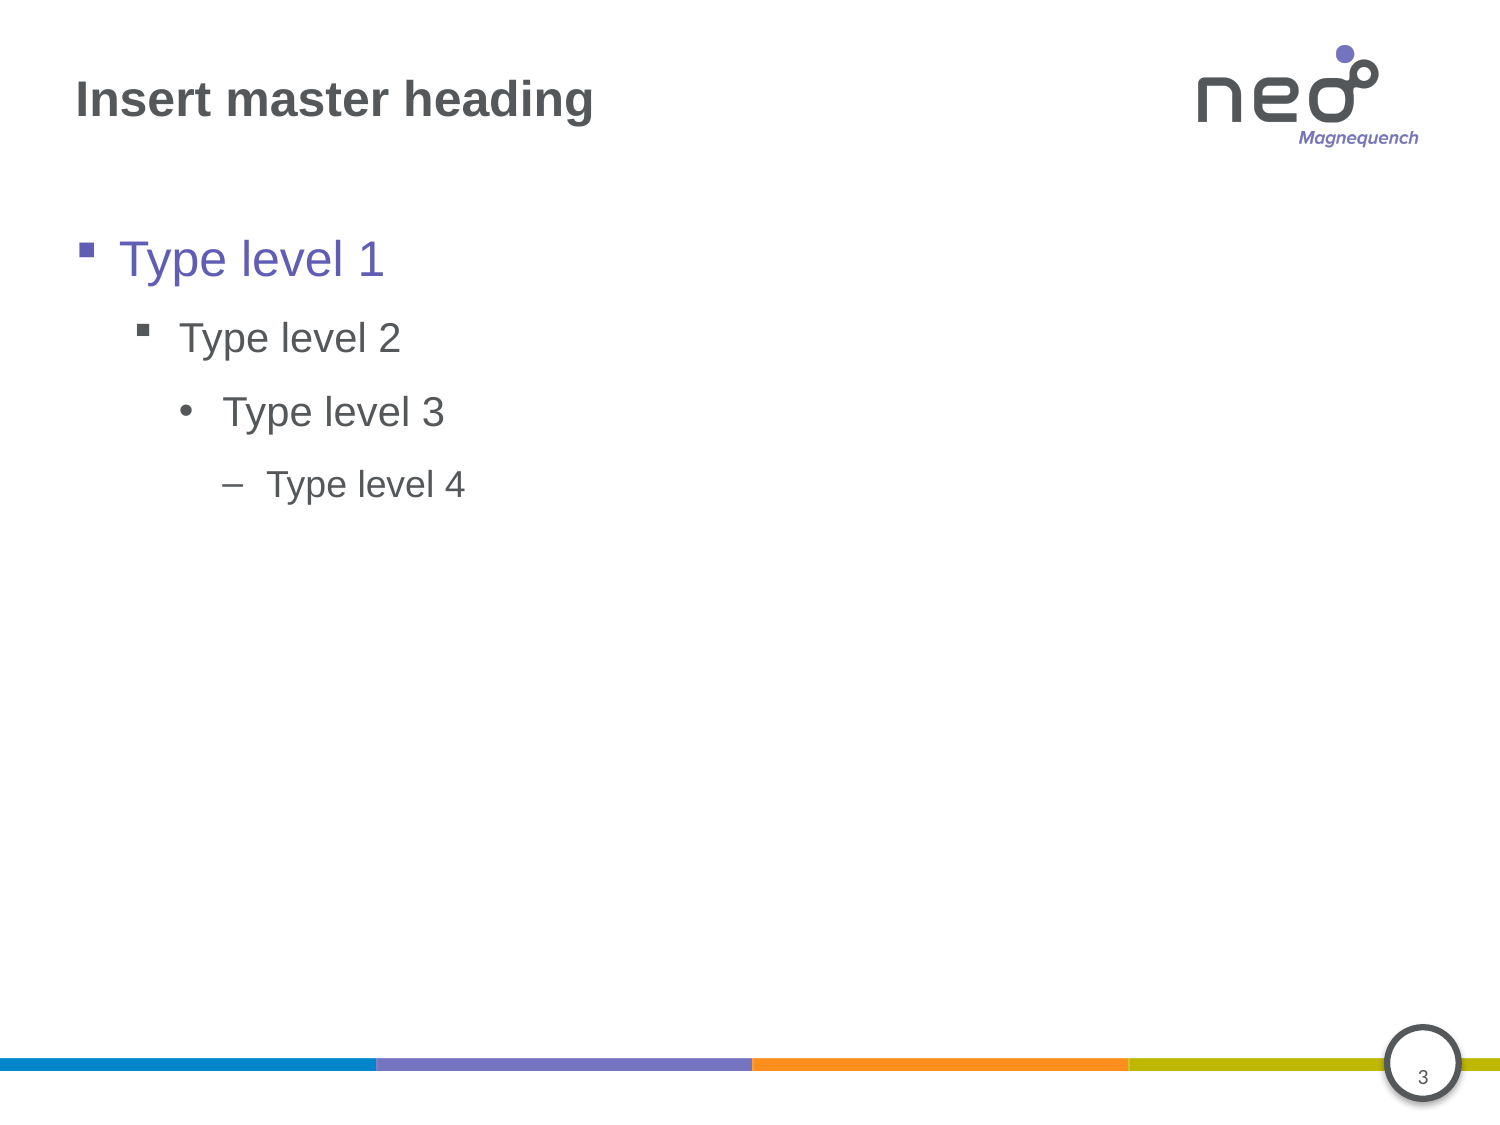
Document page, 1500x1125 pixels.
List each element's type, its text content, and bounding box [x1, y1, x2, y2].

title Insert master heading [60, 12, 1240, 181]
picture [377, 1058, 1384, 1071]
picture [1462, 1058, 1500, 1071]
picture [1240, 13, 1450, 179]
list Type level 1 Type level 2 Type level 3 Type level 4 [60, 218, 1436, 995]
